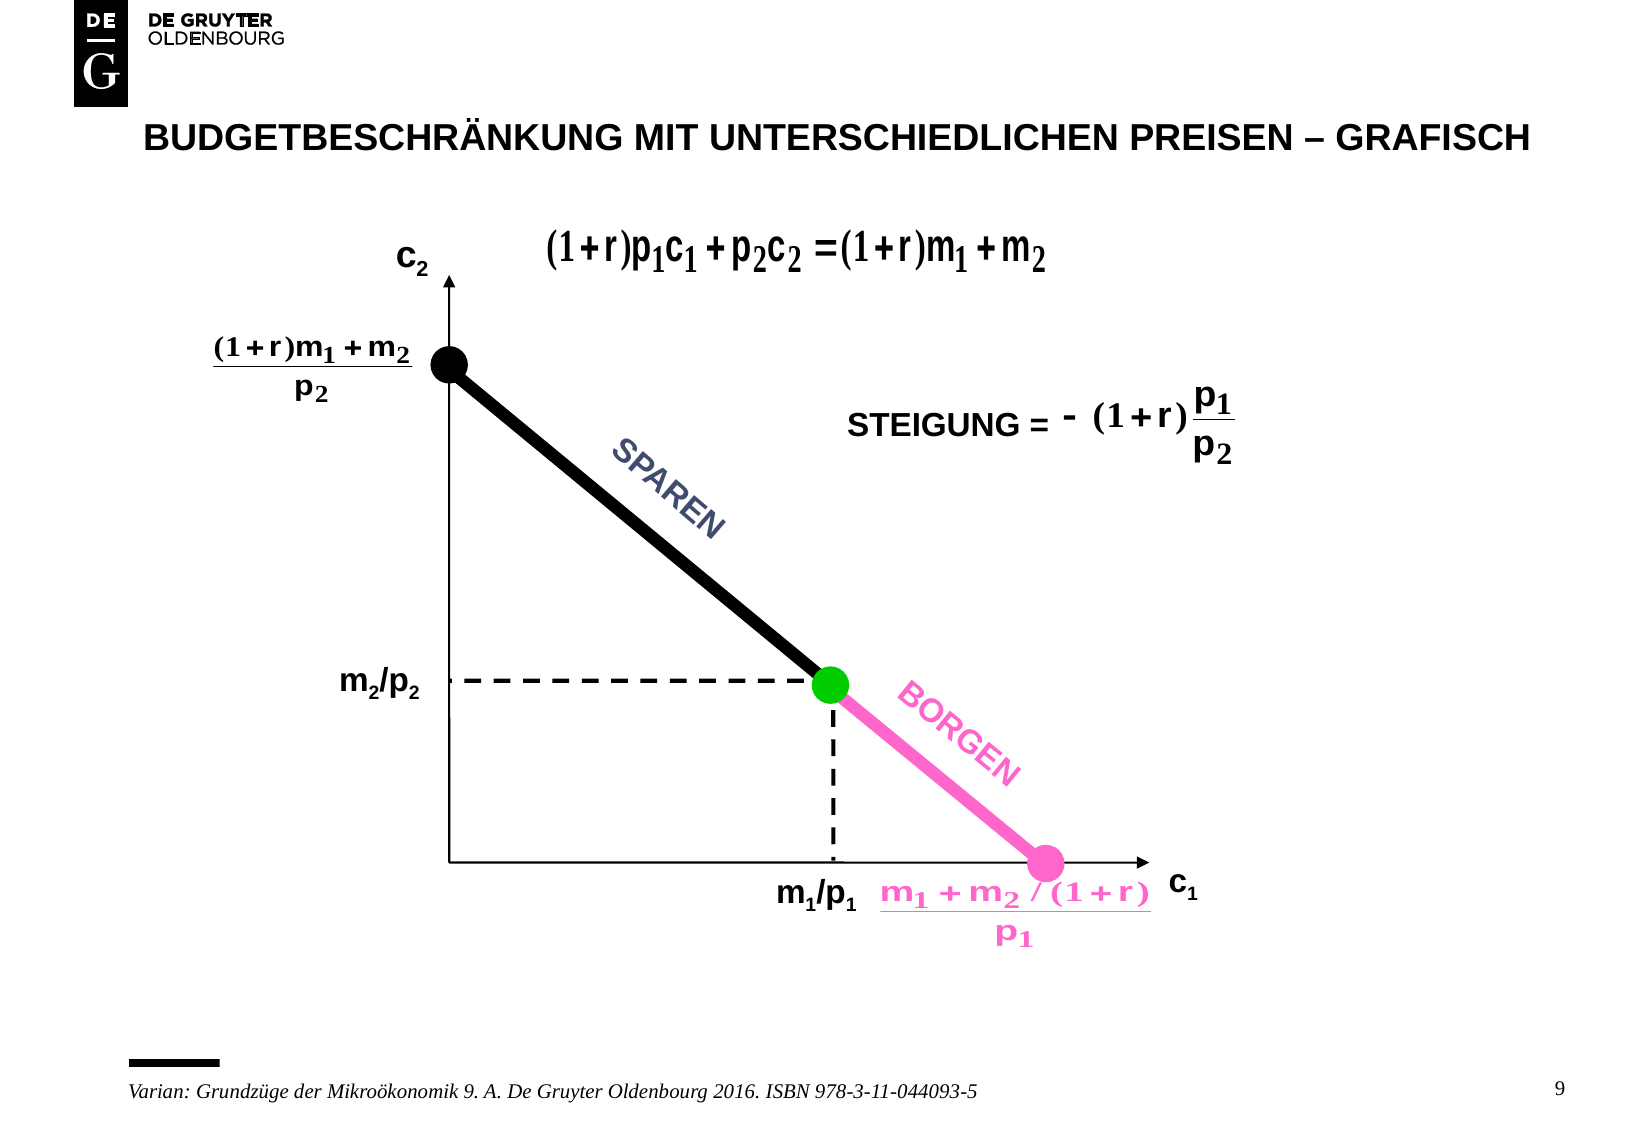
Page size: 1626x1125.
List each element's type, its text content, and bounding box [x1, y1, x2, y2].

text_box [1027, 844, 1065, 877]
text_box [444, 274, 456, 346]
title Budgetbeschränkung mit unterschiedlichen preisen – grafisch [143, 112, 1570, 165]
text_box c2 [380, 222, 444, 289]
slide_number 9 [1554, 1074, 1614, 1104]
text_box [1060, 374, 1238, 468]
text_box BORGEN [875, 655, 1046, 809]
text_box STEIGUNG = [831, 395, 1060, 451]
text_box SPAREN [589, 412, 751, 563]
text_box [544, 221, 1048, 276]
text_box [430, 346, 468, 384]
text_box c1 [1153, 851, 1214, 913]
text_box m2/p2 [324, 650, 436, 711]
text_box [877, 877, 1153, 950]
text_box [1065, 856, 1150, 869]
text_box [811, 666, 850, 704]
text_box m1/p1 [760, 862, 872, 923]
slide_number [128, 1077, 1539, 1108]
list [210, 331, 415, 405]
